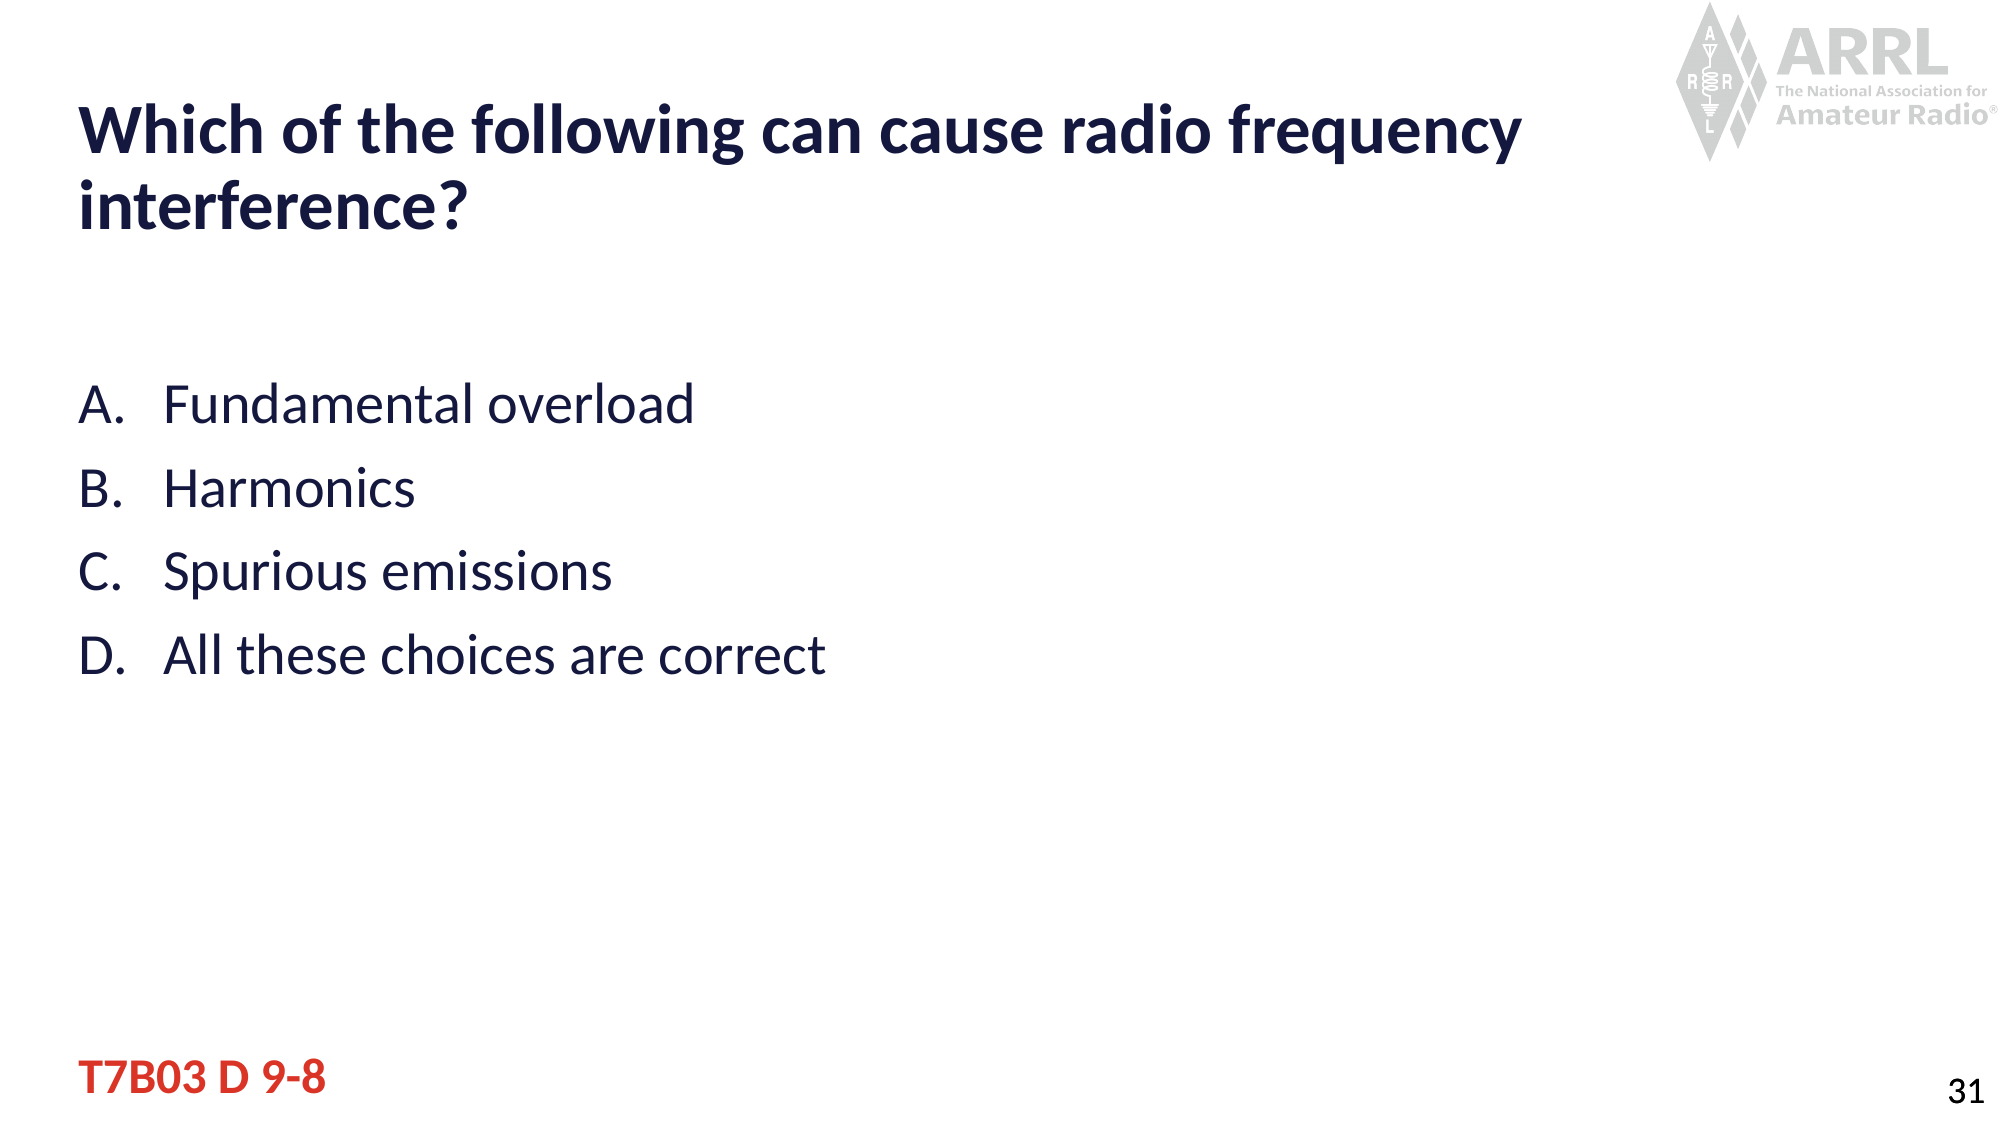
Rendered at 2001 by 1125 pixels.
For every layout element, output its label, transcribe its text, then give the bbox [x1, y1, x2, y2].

list Fundamental overload Harmonics Spurious emissions All these choices are correct [63, 365, 1863, 989]
title Which of the following can cause radio frequency interference? [63, 59, 1863, 278]
picture [1674, 0, 2000, 164]
text_box T7B03 D 9-8 [63, 1036, 921, 1112]
